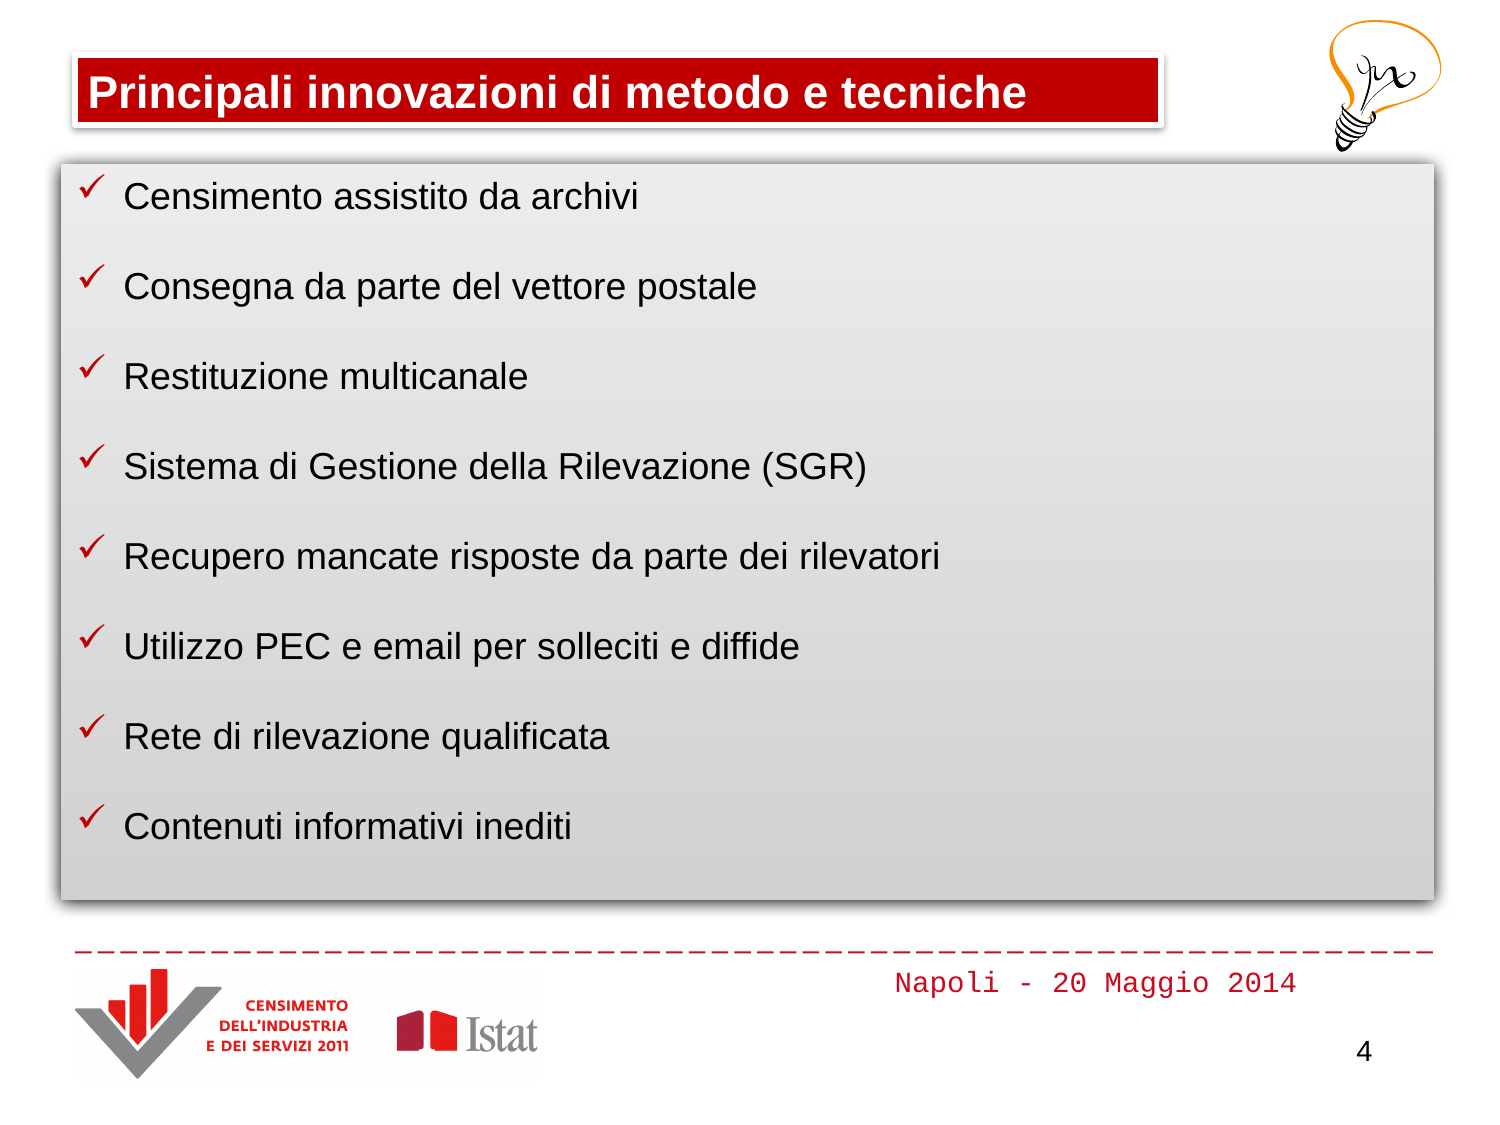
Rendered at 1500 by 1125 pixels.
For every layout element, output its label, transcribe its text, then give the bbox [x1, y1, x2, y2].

picture [1328, 18, 1443, 154]
text_box Censimento assistito da archivi Consegna da parte del vettore postale Restituzione multicanale Sistema di Gestione della Rilevazione (SGR) Recupero mancate risposte da parte dei rilevatori Utilizzo PEC e email per solleciti e diffide Rete di rilevazione qualificata Contenuti informativi inediti [61, 164, 1435, 900]
slide_number 4 [1074, 1025, 1388, 1100]
picture [74, 969, 538, 1082]
text_box Napoli - 20 Maggio 2014 [879, 955, 1471, 1006]
text_box Principali innovazioni di metodo e tecniche [72, 52, 1164, 128]
